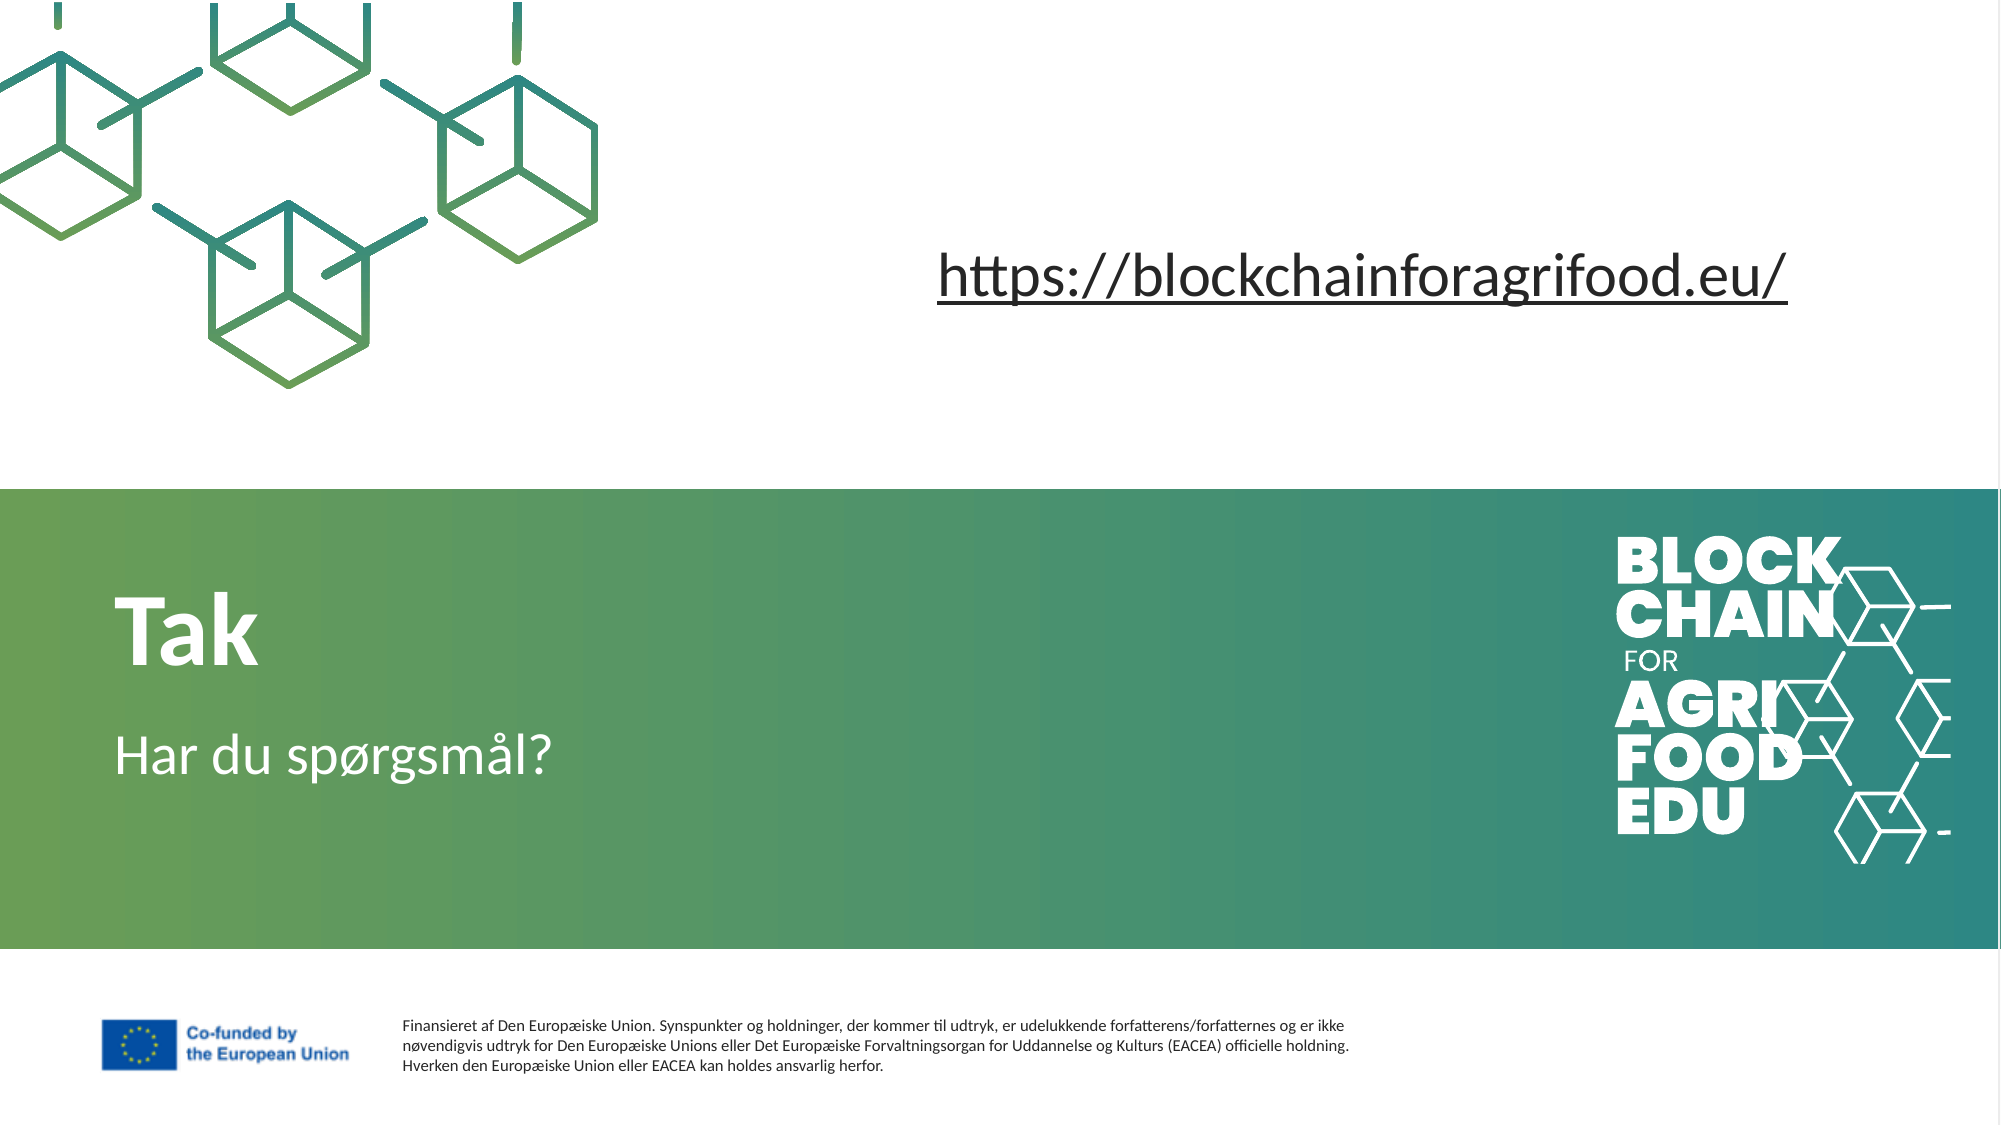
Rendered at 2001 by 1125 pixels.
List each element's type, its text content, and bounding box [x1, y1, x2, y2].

list Tak [99, 562, 624, 700]
list https://blockchainforagrifood.eu/ [922, 207, 1916, 346]
list Har du spørgsmål? [99, 700, 624, 816]
picture [99, 1017, 368, 1074]
text_box Finansieret af Den Europæiske Union. Synspunkter og holdninger, der kommer til udtryk, er udelukkende forfatterens/forfatternes og er ikke nøvendigvis udtryk for Den Europæiske Unions eller Det Europæiske Forvaltningsorgan for Uddannelse og Kulturs (EACEA) officielle holdning. Hverken den Europæiske Union eller EACEA kan holdes ansvarlig herfor. [387, 1007, 1389, 1083]
